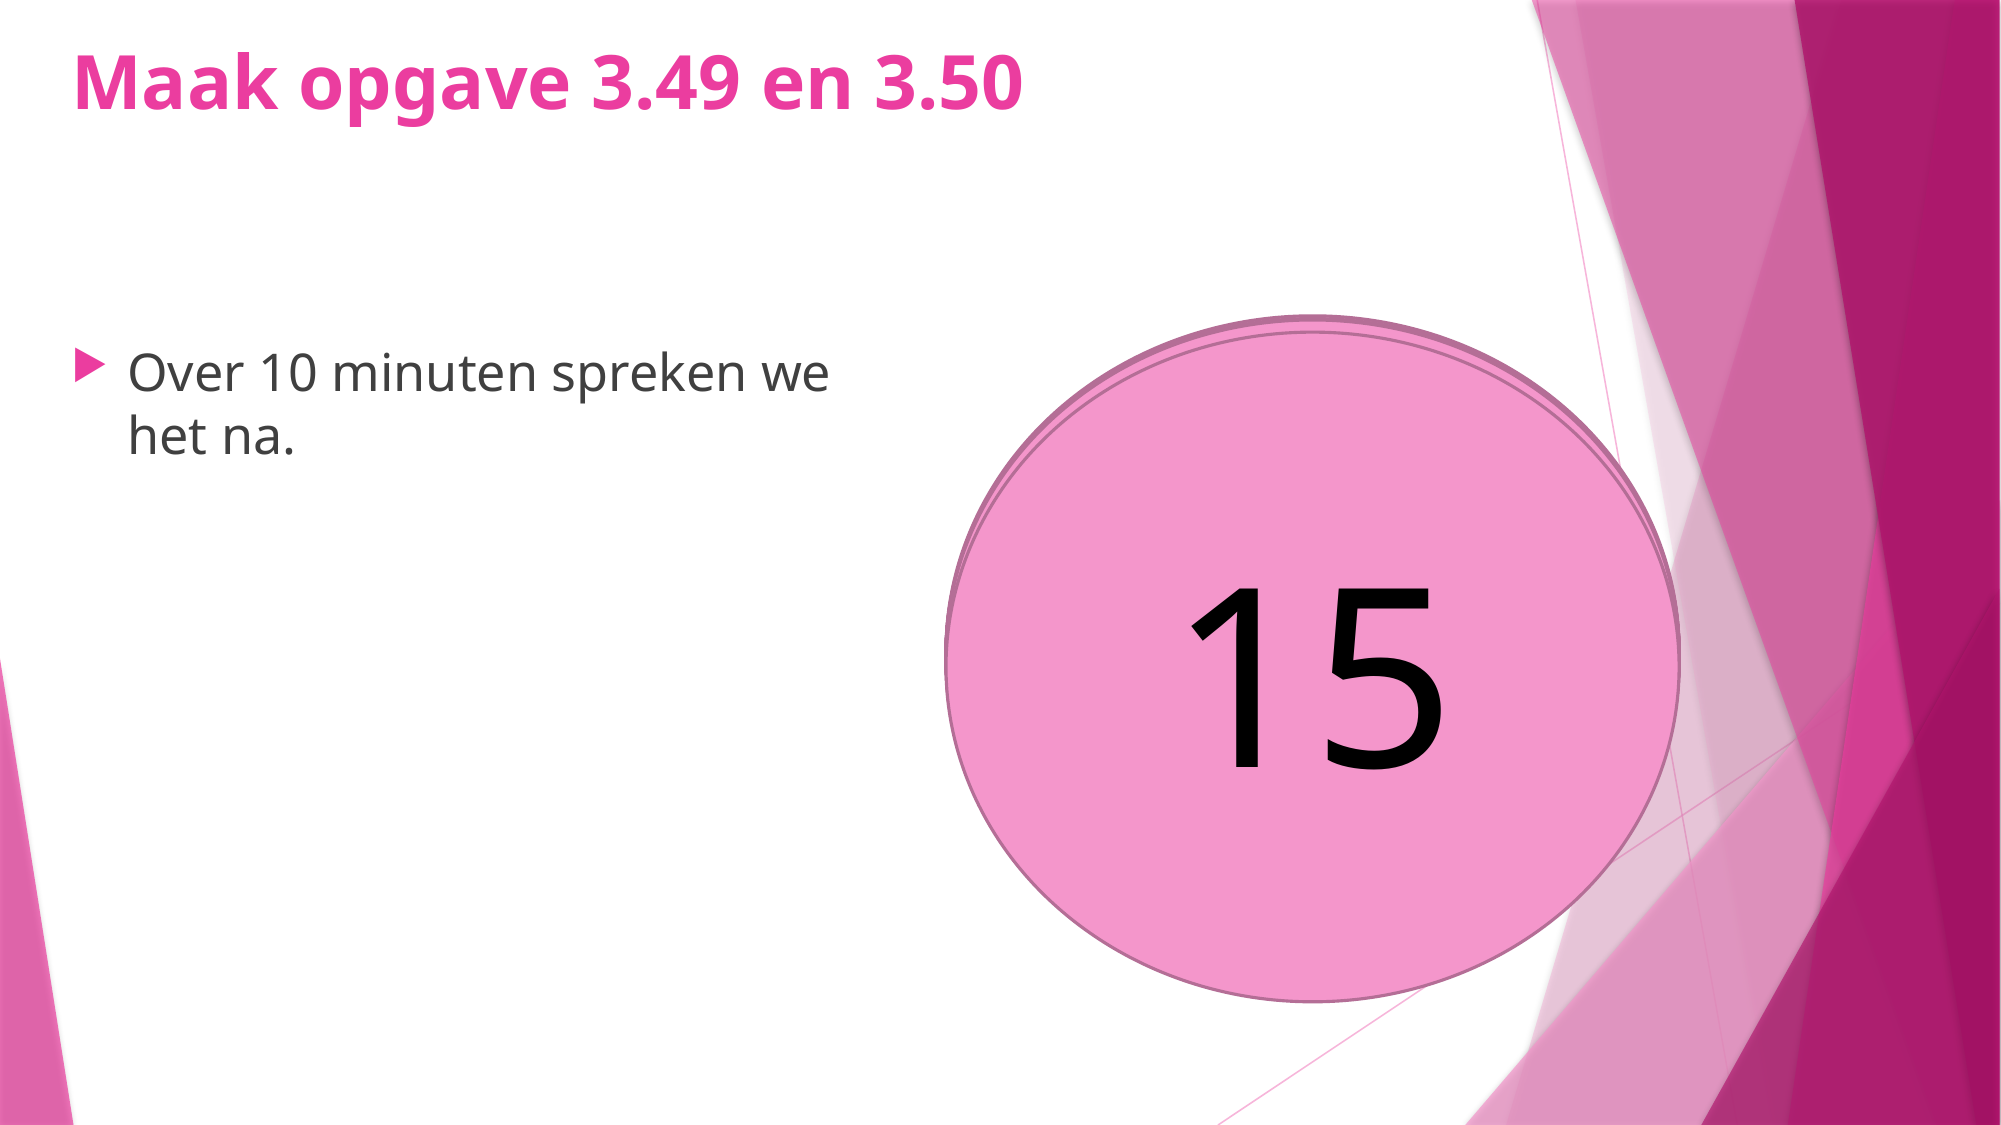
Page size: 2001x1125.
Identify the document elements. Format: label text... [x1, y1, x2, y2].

list Over 10 minuten spreken we het na. [56, 332, 865, 1112]
title Maak opgave 3.49 en 3.50 [56, 27, 1522, 319]
text_box 10 [959, 314, 1668, 562]
text_box 15 [944, 330, 1681, 1004]
text_box 14 [944, 318, 1681, 648]
